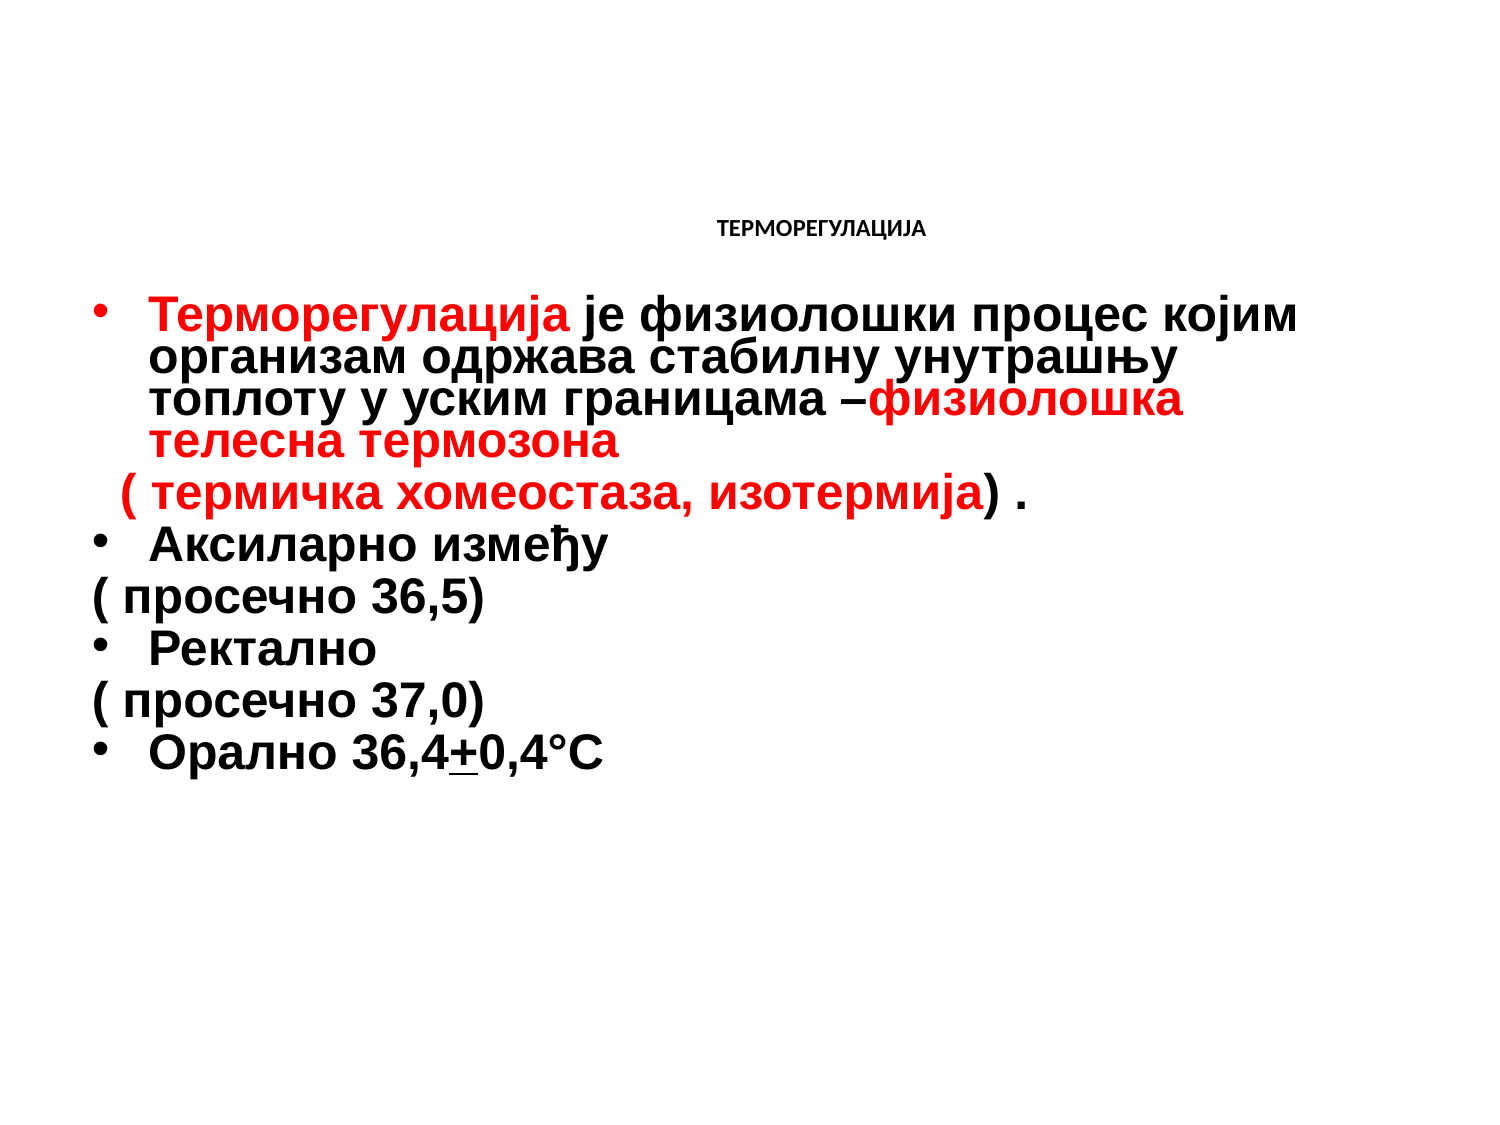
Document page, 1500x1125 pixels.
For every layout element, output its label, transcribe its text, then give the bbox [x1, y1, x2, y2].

list Терморегулација је физиолошки процес којим организам одржава стабилну унутрашњу топлоту у уским границама –физиолошка телесна термозона ( термичка хомеостаза, изотермија) . Аксиларно између ( просечно 36,5) Ректално ( просечно 37,0) Орално 36,4+0,4°С [76, 290, 1330, 941]
title ТЕРМОРЕГУЛАЦИЈА [218, 173, 1426, 280]
